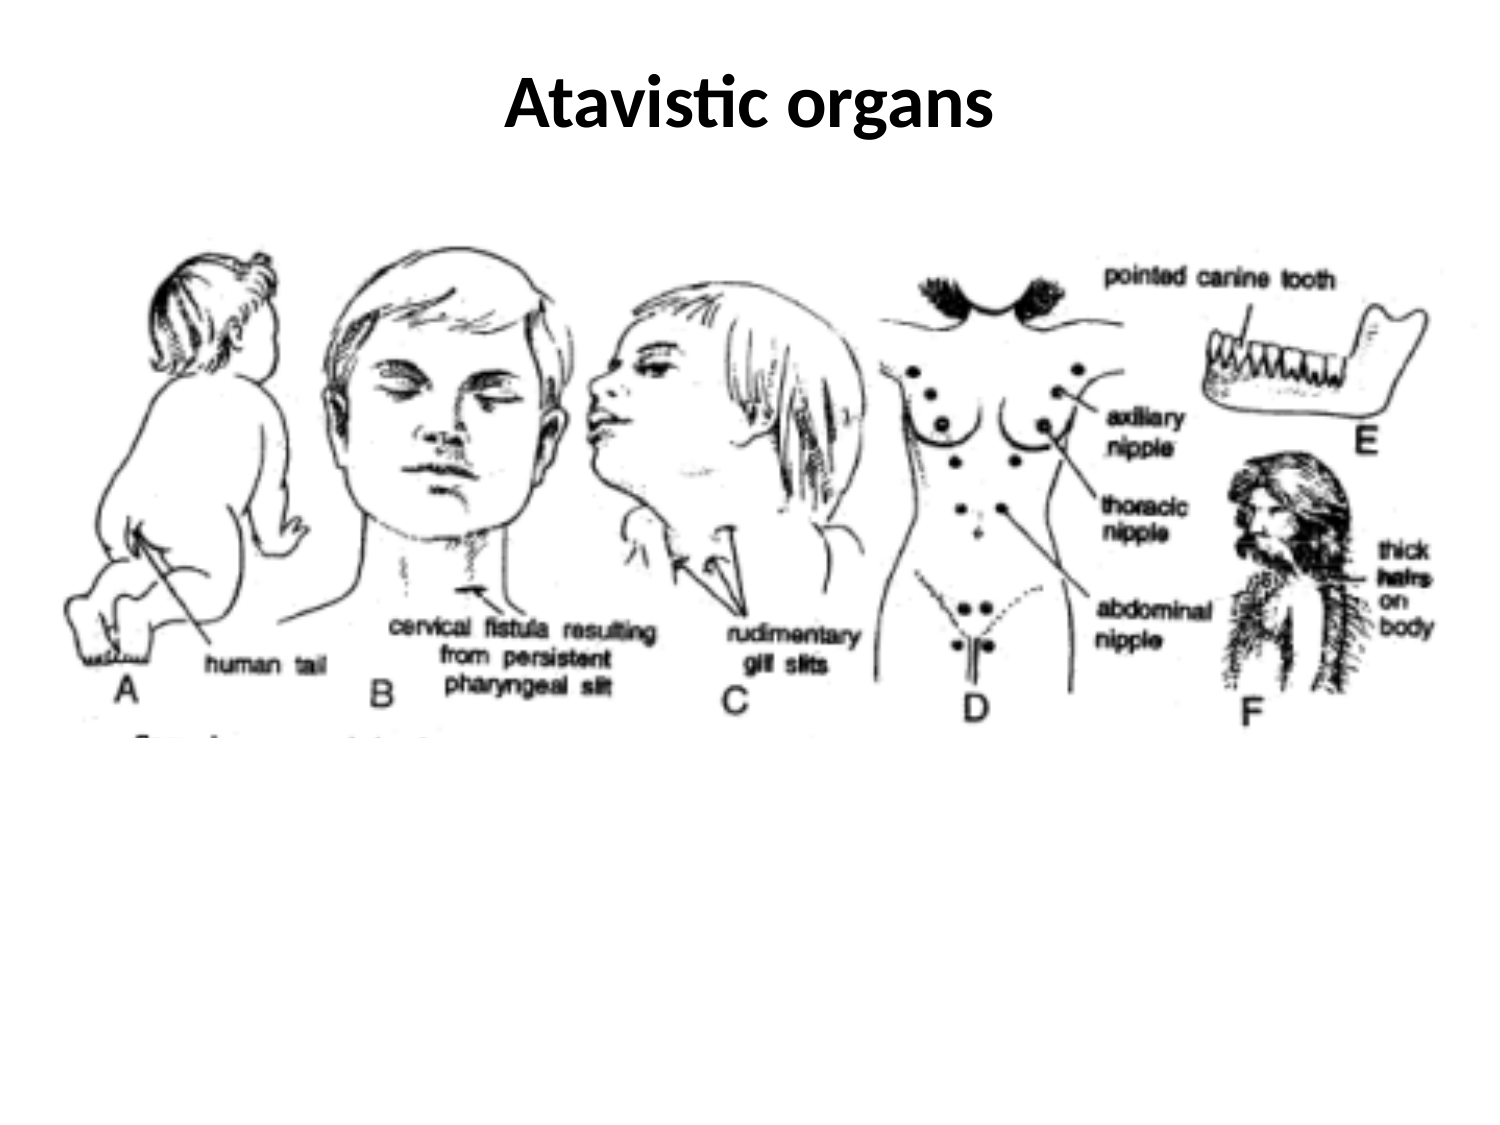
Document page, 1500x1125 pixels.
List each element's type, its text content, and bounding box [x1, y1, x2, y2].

title Atavistic organs [75, 0, 1425, 150]
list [49, 237, 1500, 738]
